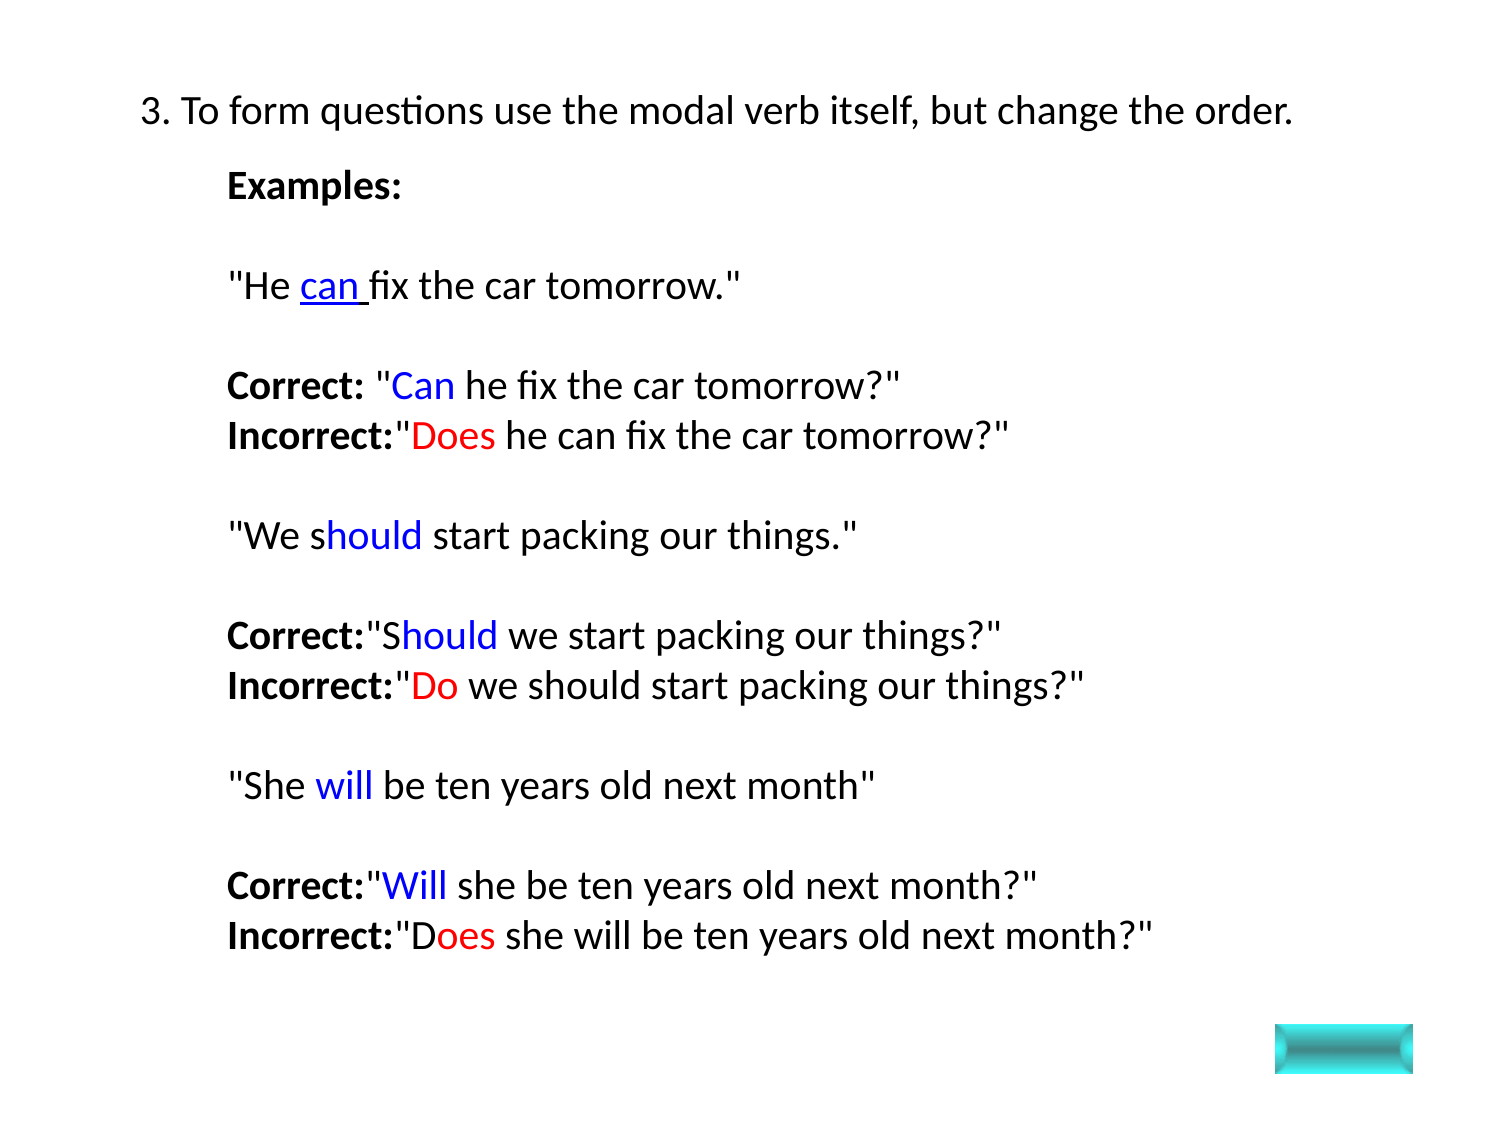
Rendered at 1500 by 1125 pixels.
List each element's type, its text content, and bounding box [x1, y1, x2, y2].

text_box Examples: "He can fix the car tomorrow." Correct: "Can he fix the car tomorrow?" Incorrect:"Does he can fix the car tomorrow?" "We should start packing our things." Correct:"Should we start packing our things?" Incorrect:"Do we should start packing our things?" "She will be ten years old next month" Correct:"Will she be ten years old next month?" Incorrect:"Does she will be ten years old next month?" [212, 149, 1350, 1016]
picture [1274, 1024, 1413, 1074]
text_box 3. To form questions use the modal verb itself, but change the order. [125, 75, 1363, 140]
